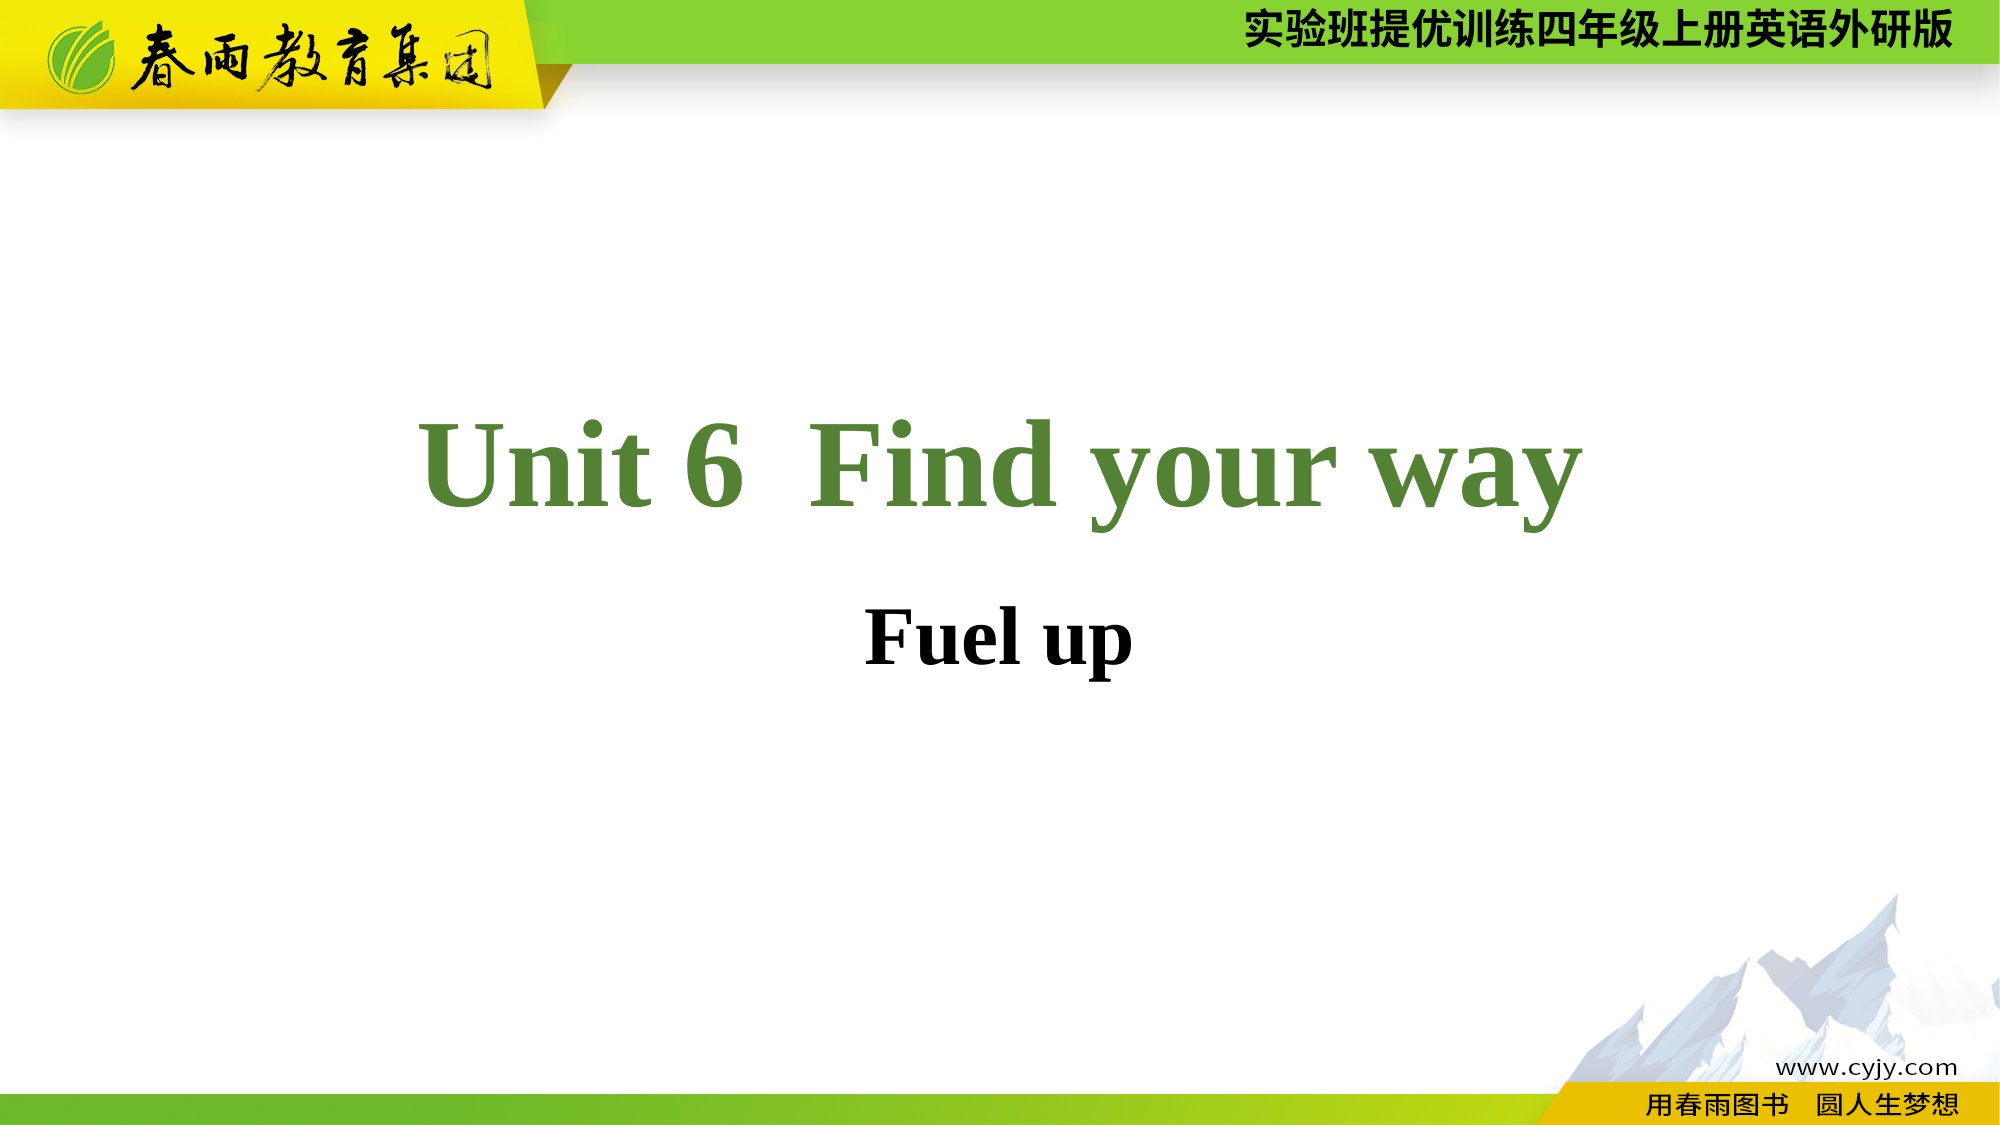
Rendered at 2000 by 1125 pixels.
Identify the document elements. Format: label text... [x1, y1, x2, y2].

picture [0, 689, 2000, 1125]
picture [0, 0, 2000, 298]
text_box Unit 6 Find your way Fuel up [0, 298, 2000, 689]
